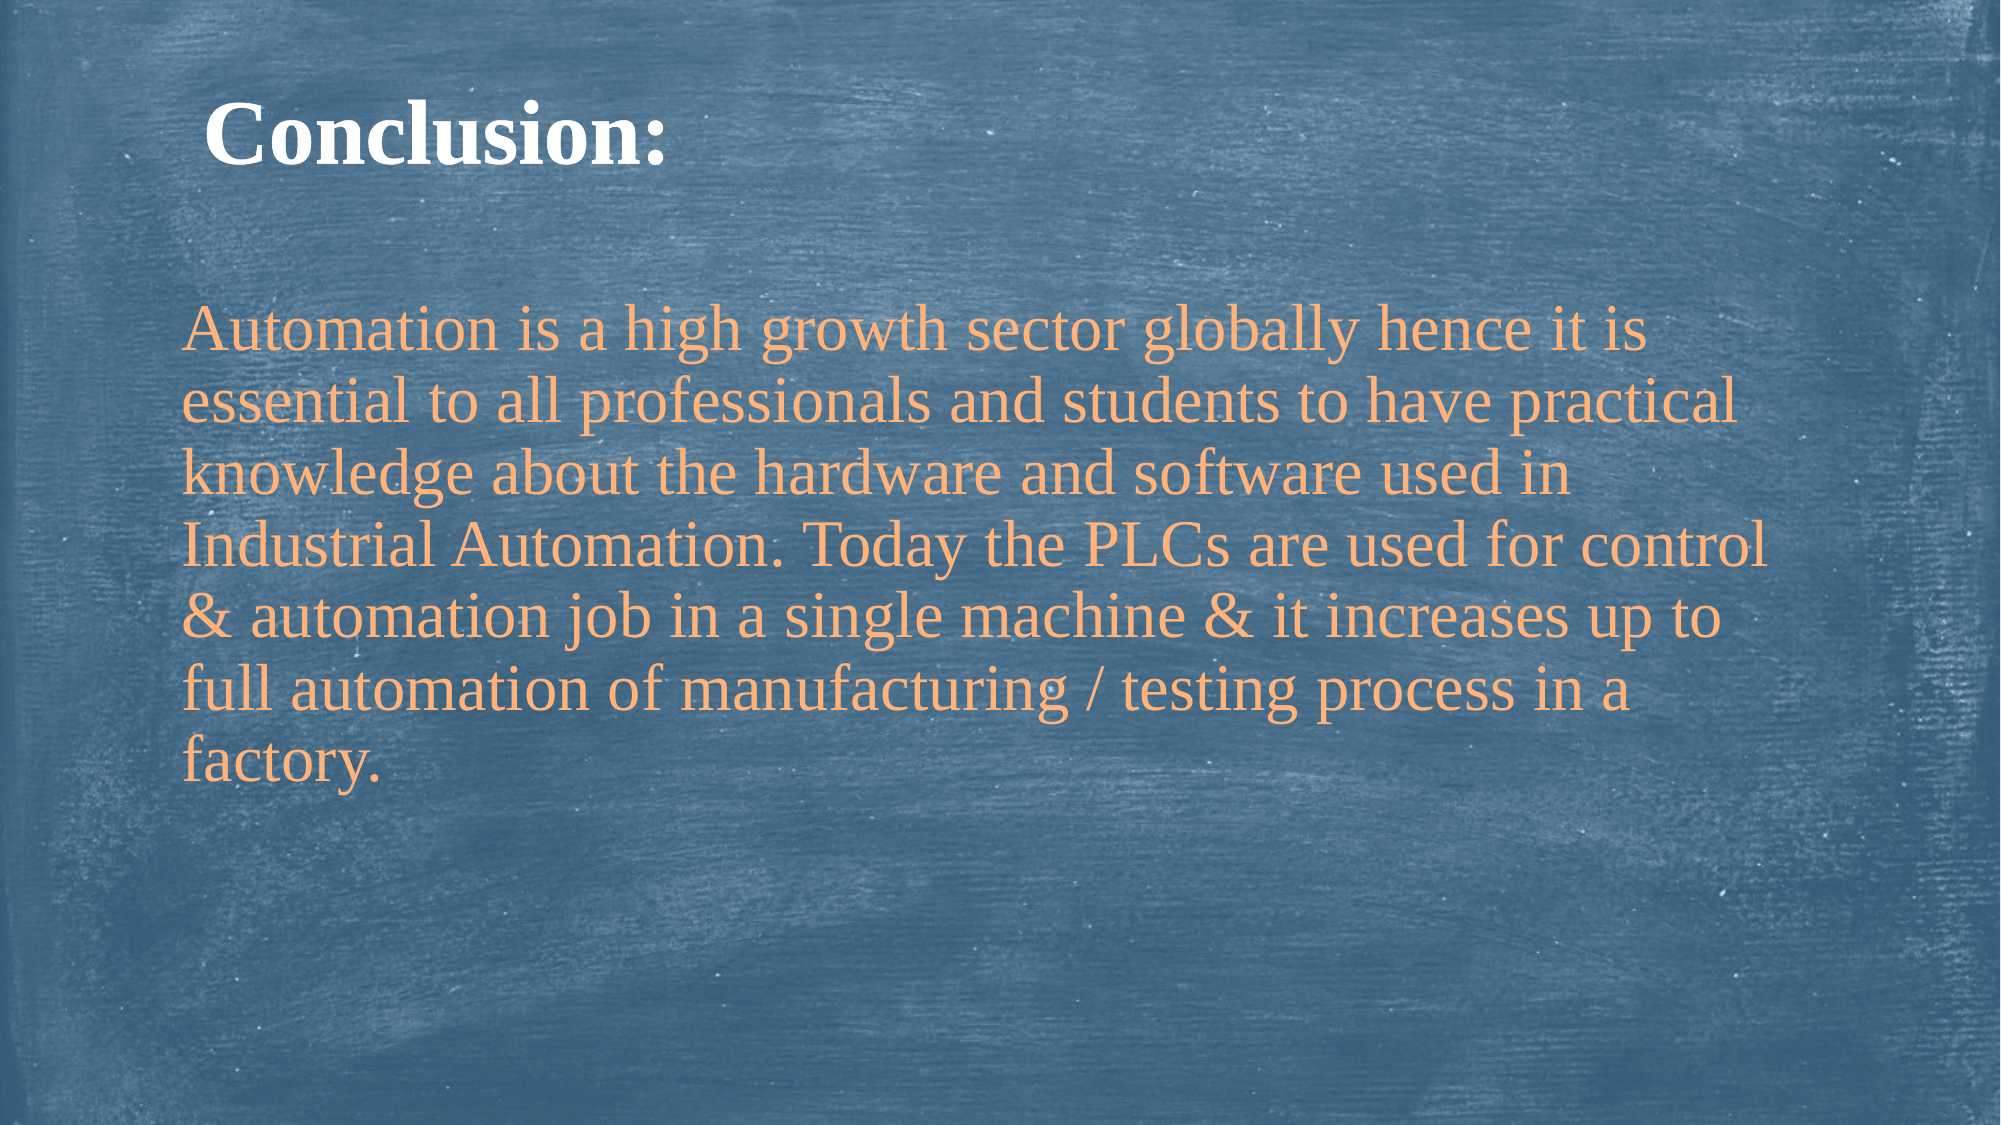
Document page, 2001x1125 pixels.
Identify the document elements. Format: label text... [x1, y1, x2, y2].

text_box Automation is a high growth sector globally hence it is essential to all professionals and students to have practical knowledge about the hardware and software used in Industrial Automation. Today the PLCs are used for control & automation job in a single machine & it increases up to full automation of manufacturing / testing process in a factory. [166, 285, 1794, 867]
text_box Conclusion: [187, 77, 687, 191]
